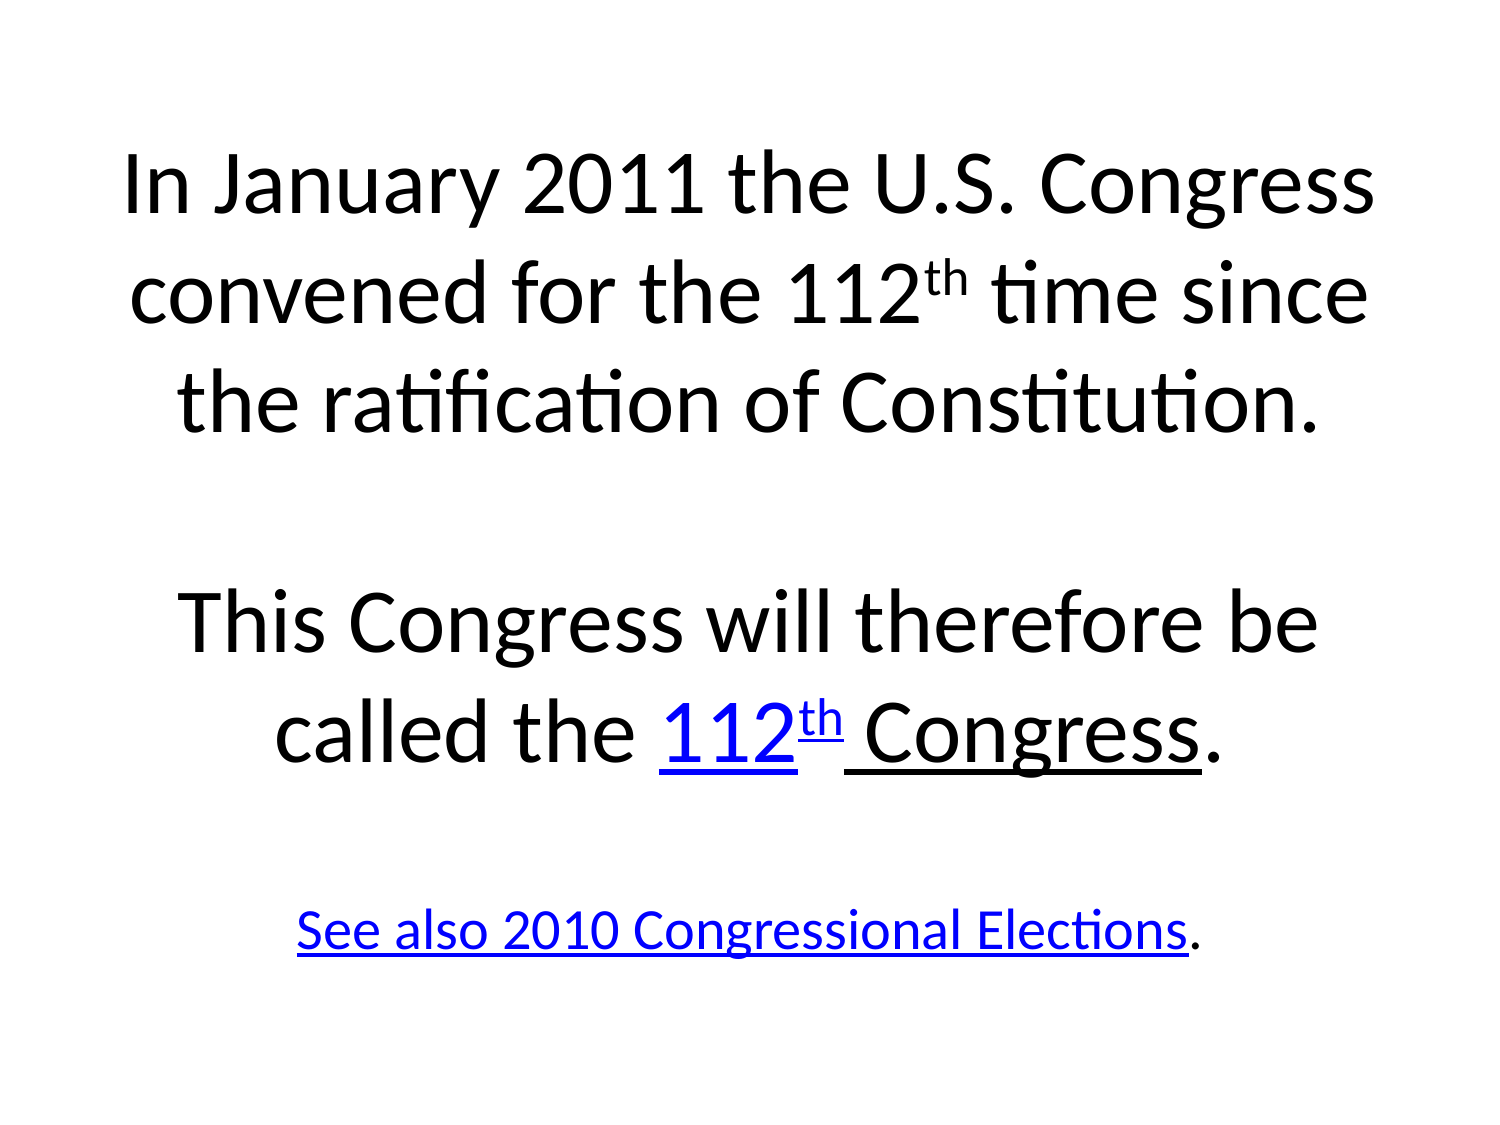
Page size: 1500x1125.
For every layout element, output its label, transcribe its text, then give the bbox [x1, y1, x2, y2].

title In January 2011 the U.S. Congress convened for the 112th time since the ratification of Constitution. This Congress will therefore be called the 112th Congress. See also 2010 Congressional Elections. [74, 44, 1426, 1038]
